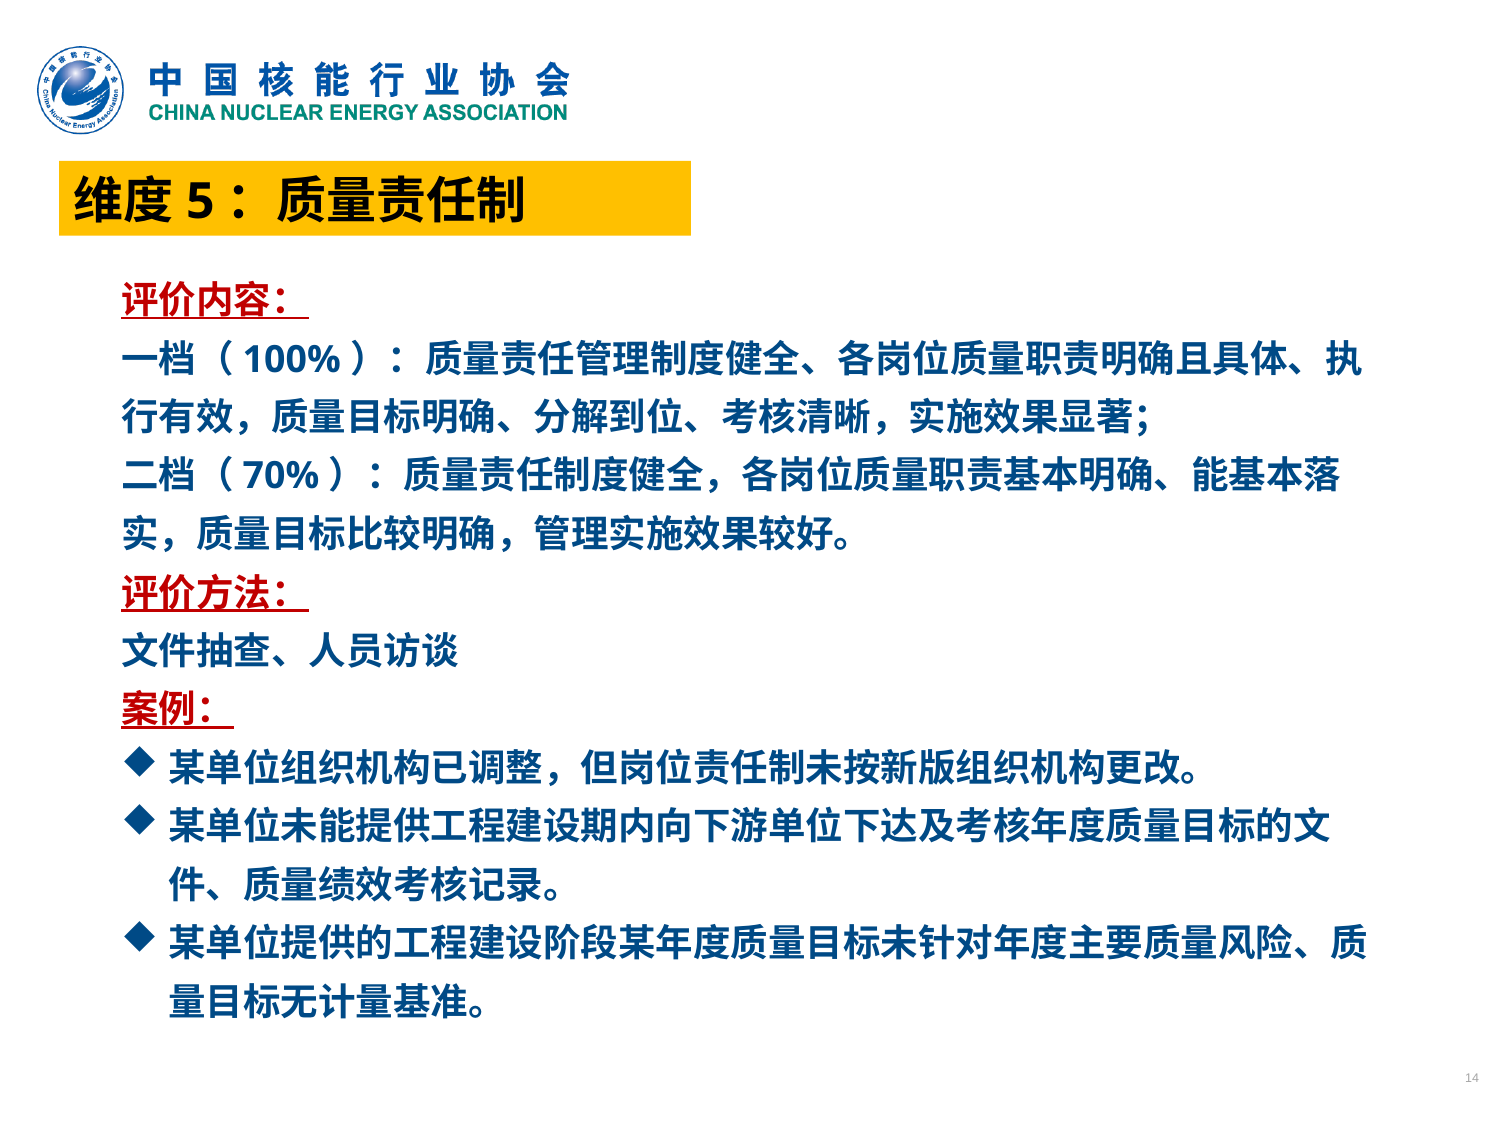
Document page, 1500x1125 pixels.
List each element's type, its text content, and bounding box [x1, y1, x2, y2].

slide_number 14 [1144, 1047, 1495, 1107]
picture [32, 42, 573, 138]
text_box 维度5：质量责任制 [59, 160, 691, 236]
text_box 评价内容： 一档（100%）：质量责任管理制度健全、各岗位质量职责明确且具体、执行有效，质量目标明确、分解到位、考核清晰，实施效果显著； 二档（70%）：质量责任制度健全，各岗位质量职责基本明确、能基本落实，质量目标比较明确，管理实施效果较好。 评价方法： 文件抽查、人员访谈 案例： 某单位组织机构已调整，但岗位责任制未按新版组织机构更改。 某单位未能提供工程建设期内向下游单位下达及考核年度质量目标的文件、质量绩效考核记录。 某单位提供的工程建设阶段某年度质量目标未针对年度主要质量风险、质量目标无计量基准。 [106, 255, 1400, 1031]
